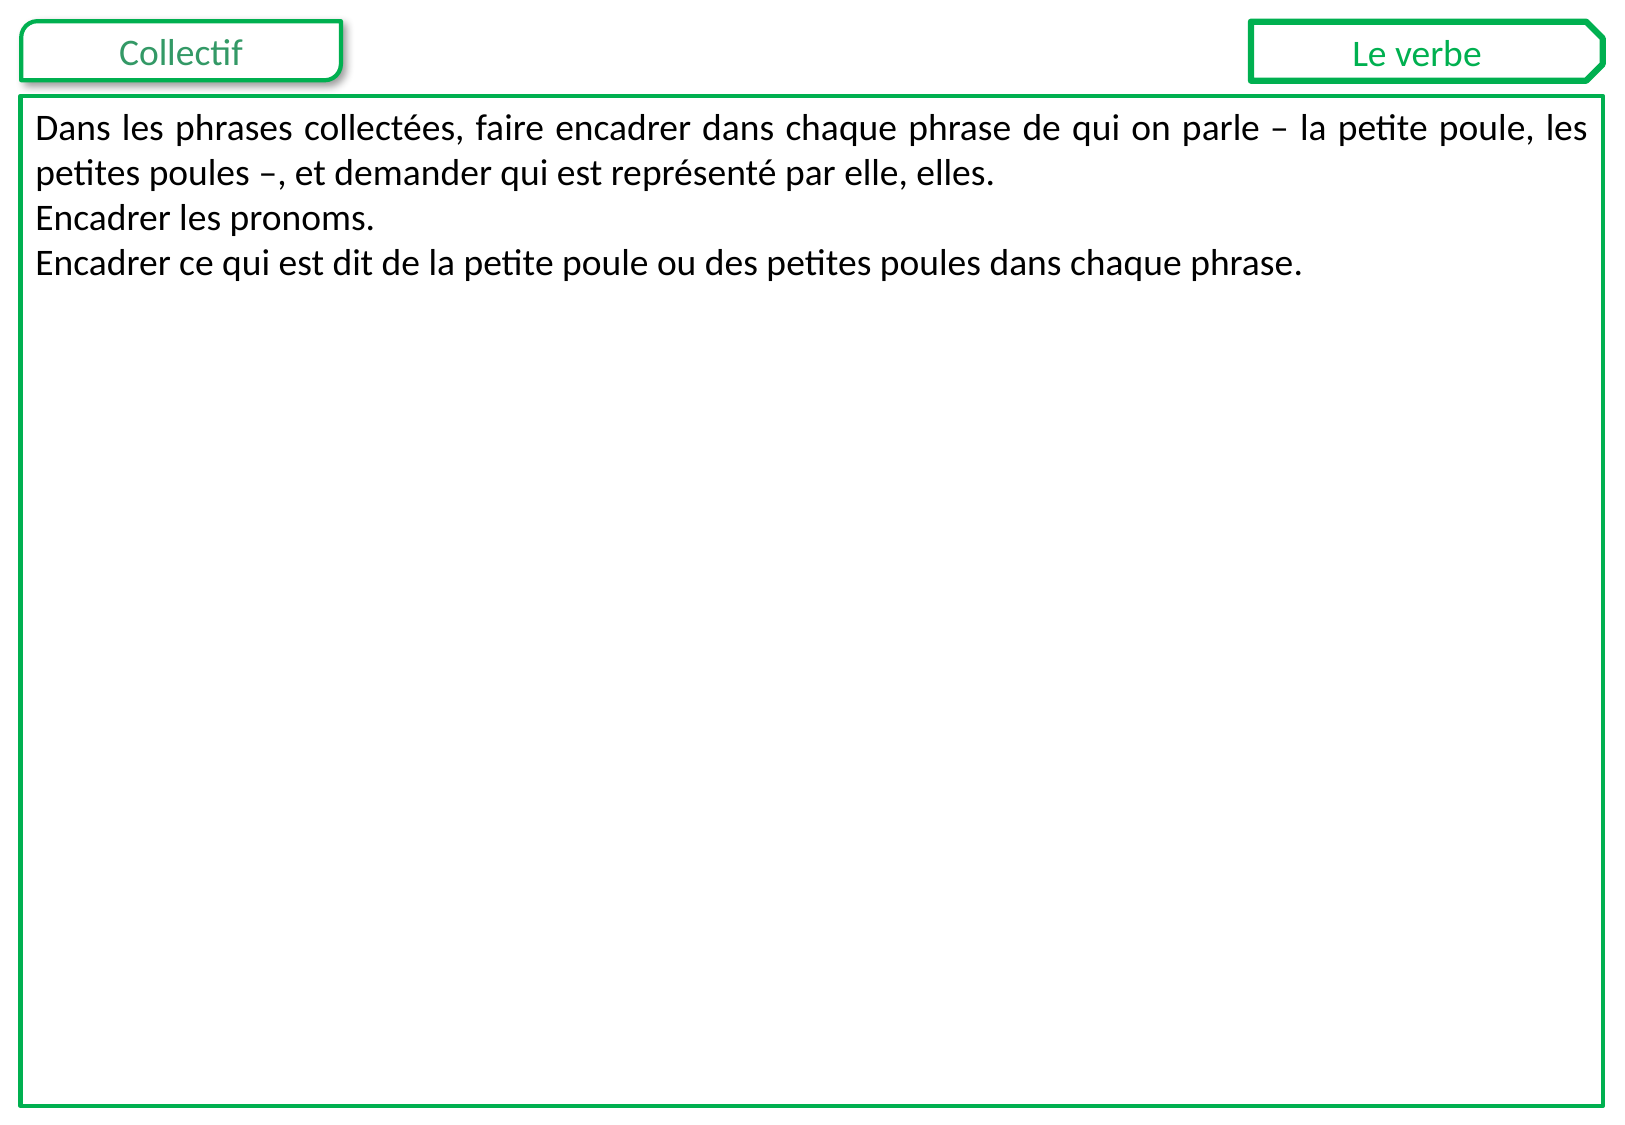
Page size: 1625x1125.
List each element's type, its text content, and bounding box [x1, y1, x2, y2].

list Dans les phrases collectées, faire encadrer dans chaque phrase de qui on parle – la petite poule, les petites poules –, et demander qui est représenté par elle, elles. Encadrer les pronoms. Encadrer ce qui est dit de la petite poule ou des petites poules dans chaque phrase. [18, 94, 1605, 1108]
list Le verbe [1250, 21, 1584, 81]
